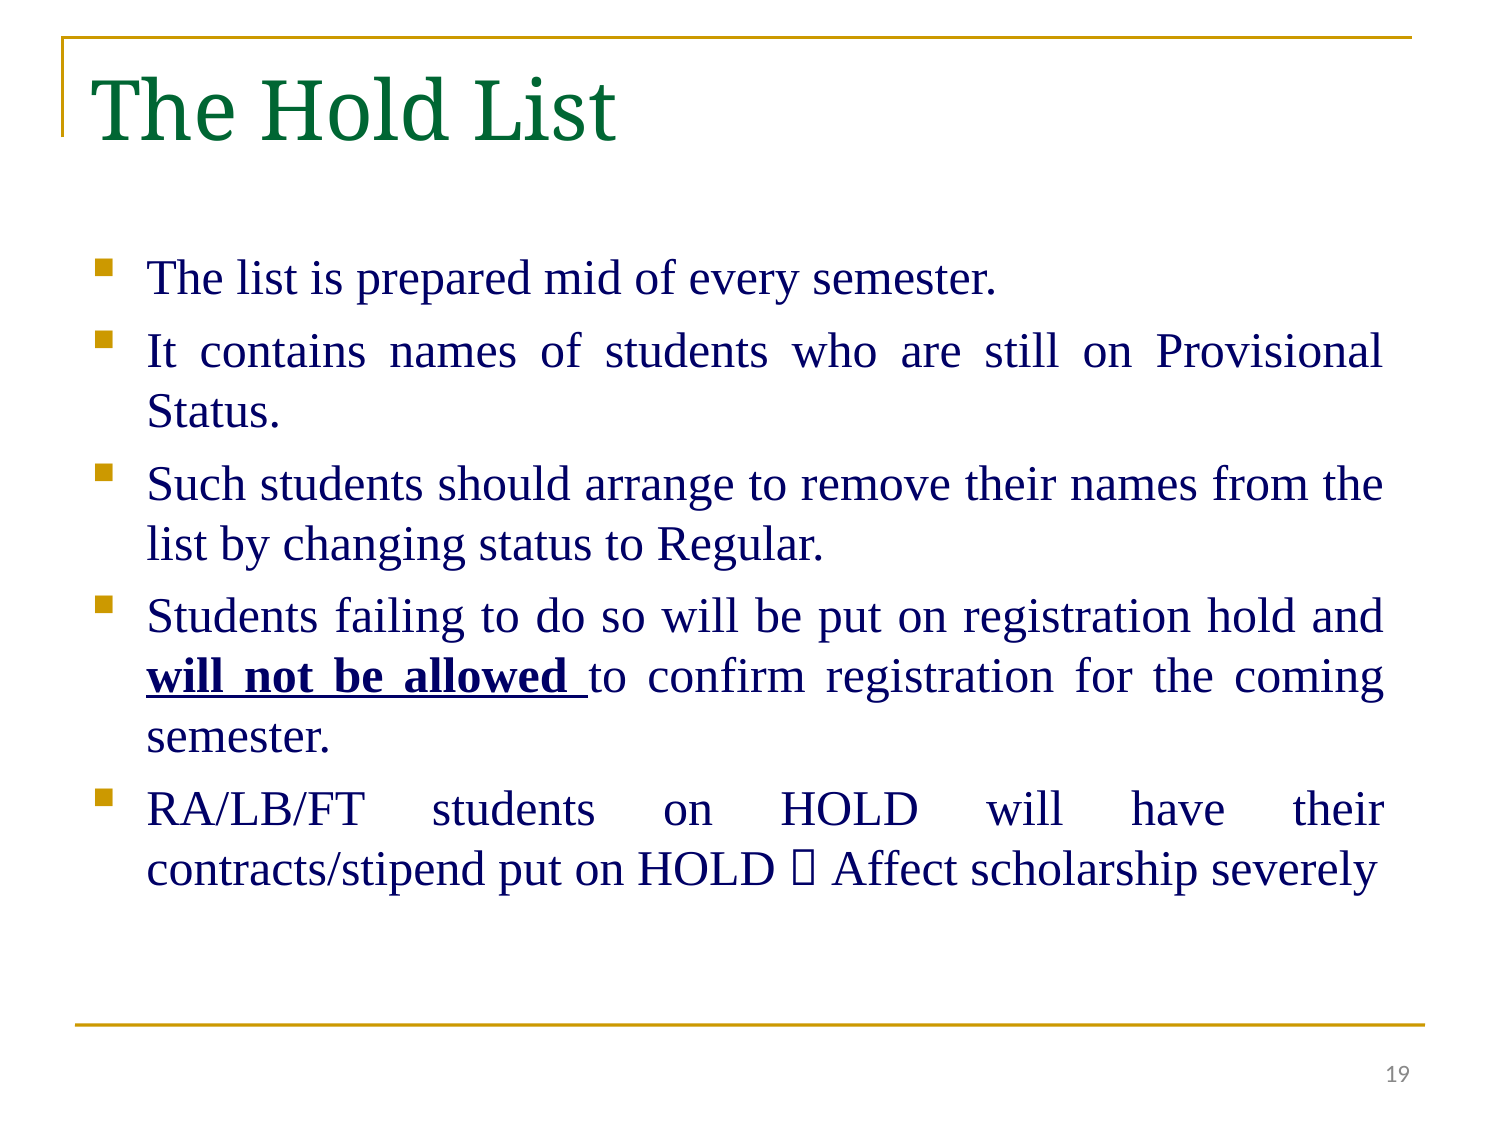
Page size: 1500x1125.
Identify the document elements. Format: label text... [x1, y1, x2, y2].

text_box 19 [1074, 1042, 1425, 1103]
text_box The Hold List [75, 49, 1463, 188]
text_box The list is prepared mid of every semester. It contains names of students who are still on Provisional Status. Such students should arrange to remove their names from the list by changing status to Regular. Students failing to do so will be put on registration hold and will not be allowed to confirm registration for the coming semester. RA/LB/FT students on HOLD will have their contracts/stipend put on HOLD  Affect scholarship severely [75, 237, 1400, 1013]
